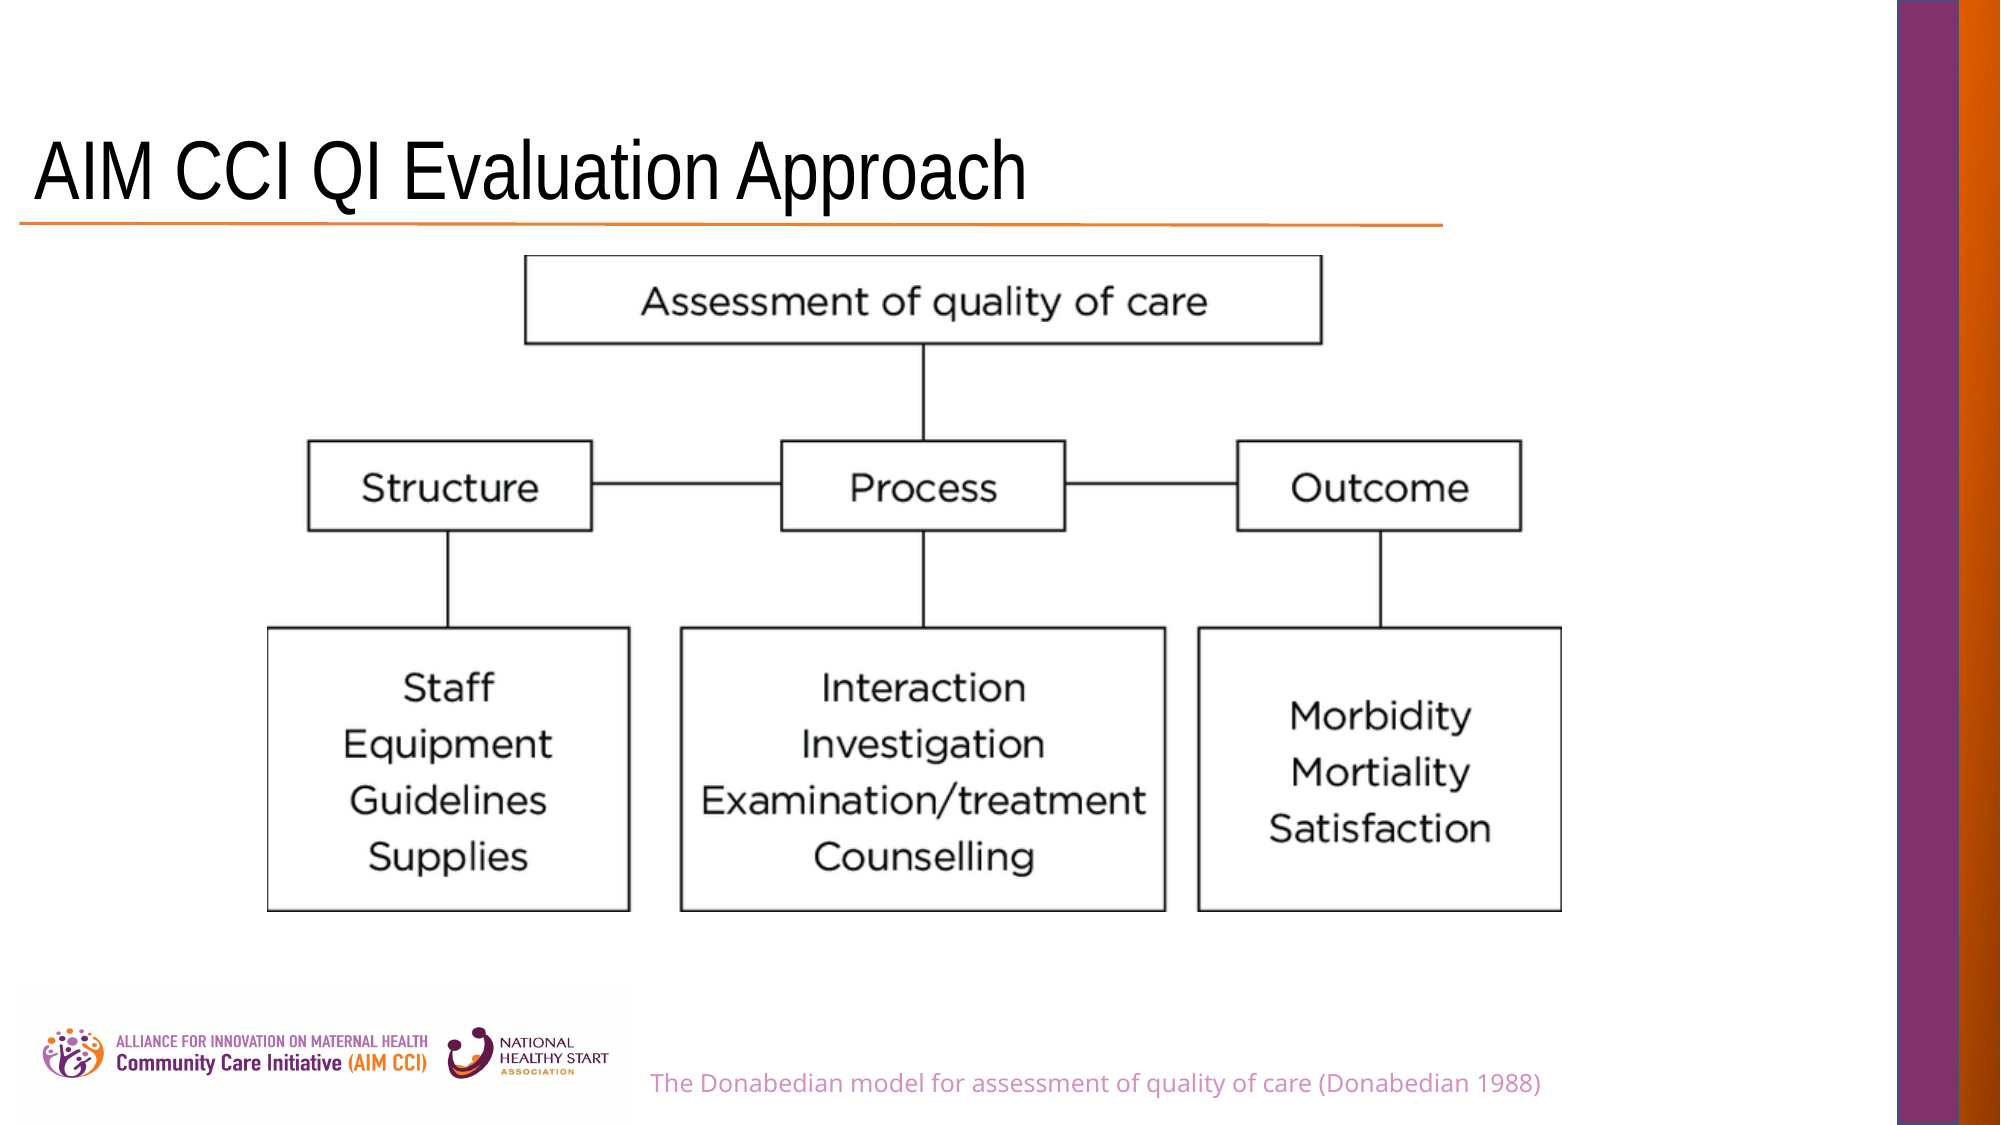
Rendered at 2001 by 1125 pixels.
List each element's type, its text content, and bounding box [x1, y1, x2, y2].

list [267, 255, 1562, 912]
picture [19, 981, 635, 1125]
title AIM CCI QI Evaluation Approach [19, 37, 1810, 226]
picture [1959, 0, 2000, 1125]
text_box The Donabedian model for assessment of quality of care (Donabedian 1988) [635, 1059, 1669, 1105]
